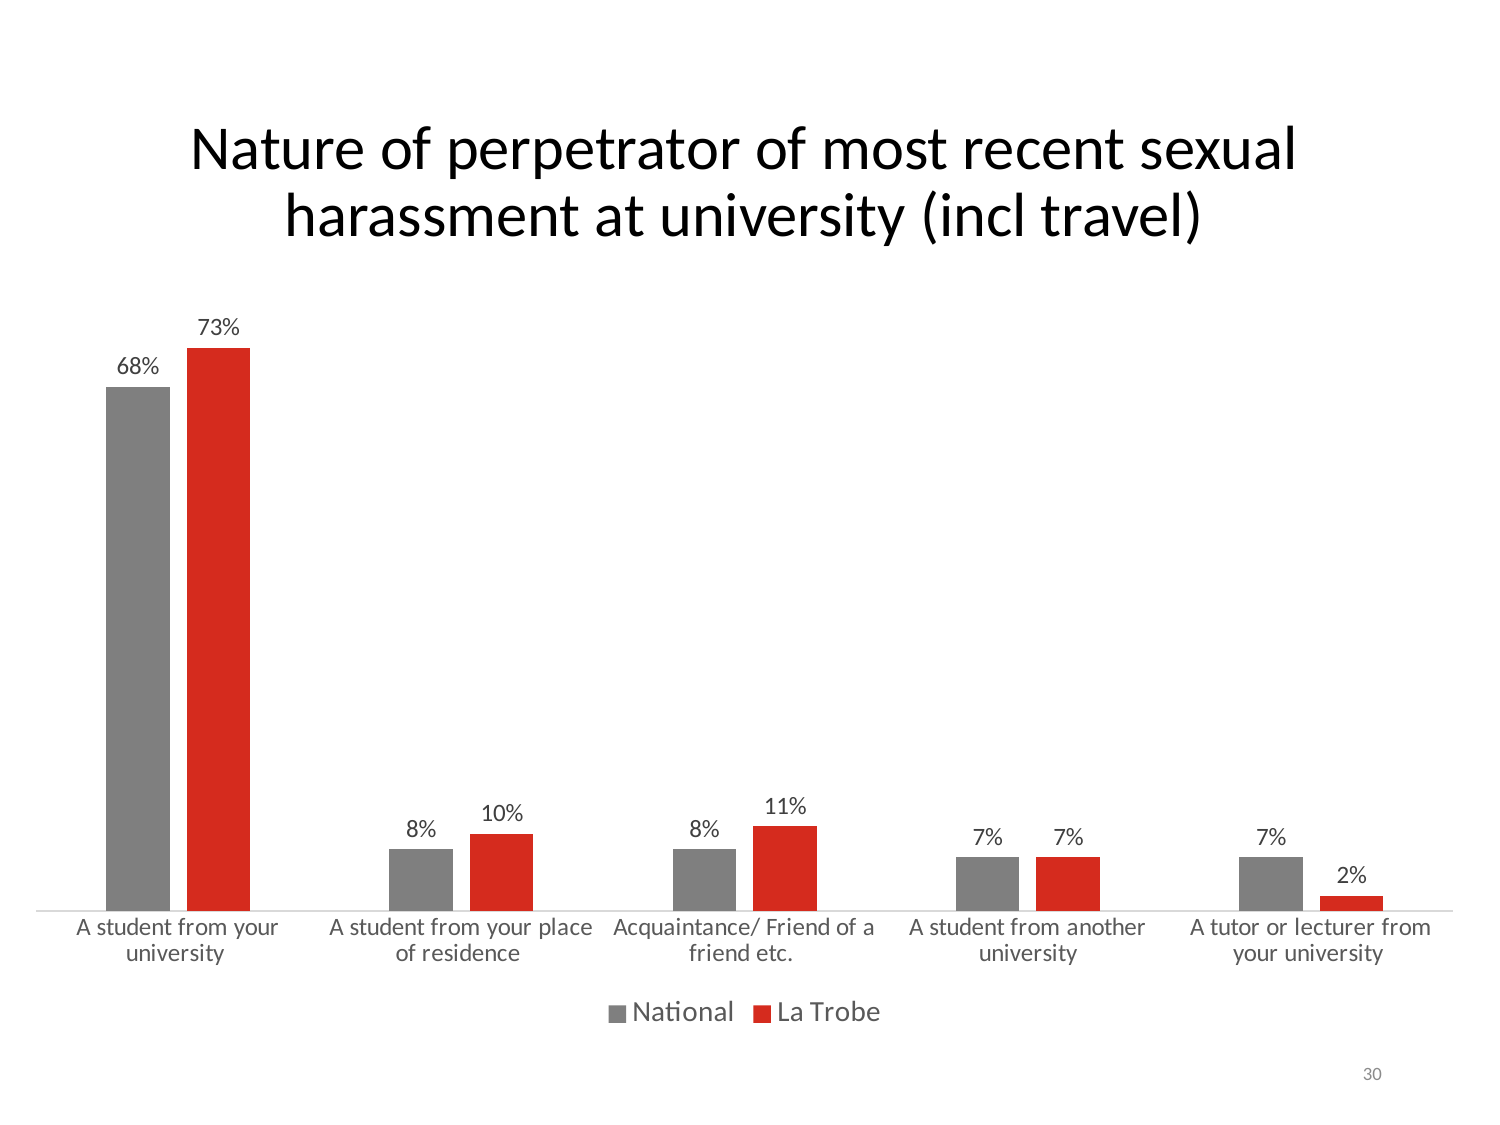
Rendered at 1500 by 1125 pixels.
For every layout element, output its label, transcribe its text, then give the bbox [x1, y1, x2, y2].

slide_number 30 [1059, 1042, 1397, 1103]
chart [6, 278, 1483, 1035]
title Nature of perpetrator of most recent sexual harassment at university (incl travel) [97, 127, 1392, 238]
